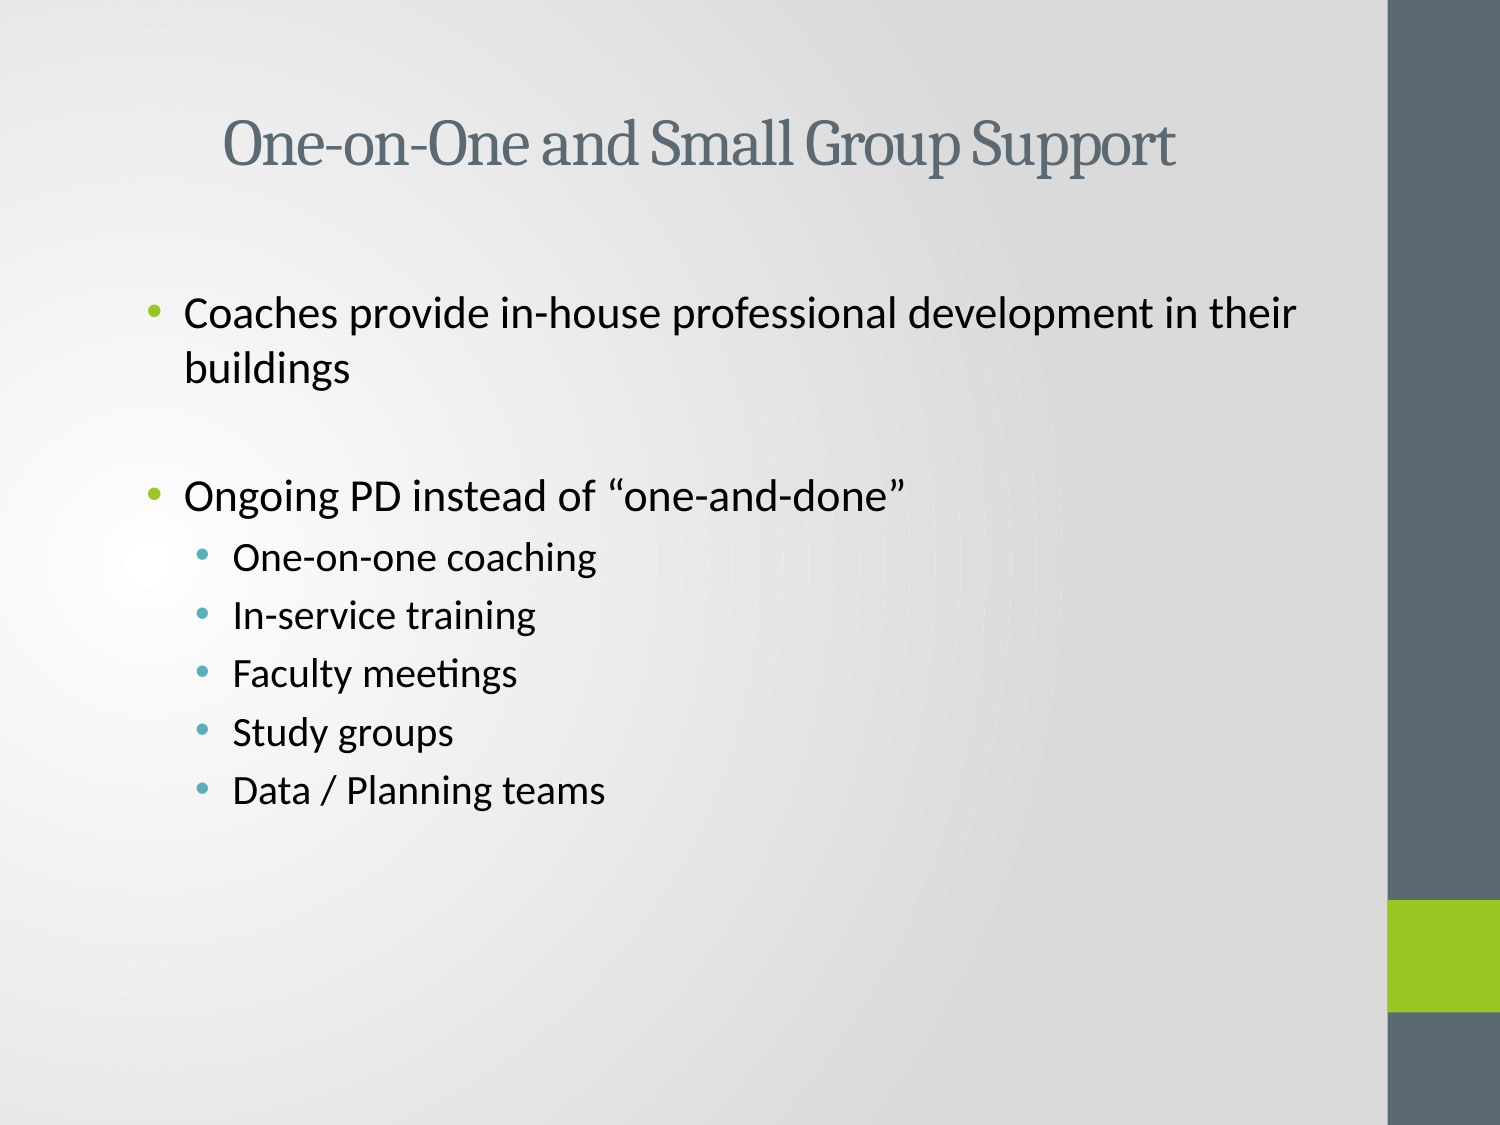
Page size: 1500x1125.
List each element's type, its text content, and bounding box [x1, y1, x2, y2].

title One-on-One and Small Group Support [75, 45, 1325, 233]
list Coaches provide in-house professional development in their buildings Ongoing PD instead of “one-and-done” One-on-one coaching In-service training Faculty meetings Study groups Data / Planning teams [112, 275, 1463, 1018]
